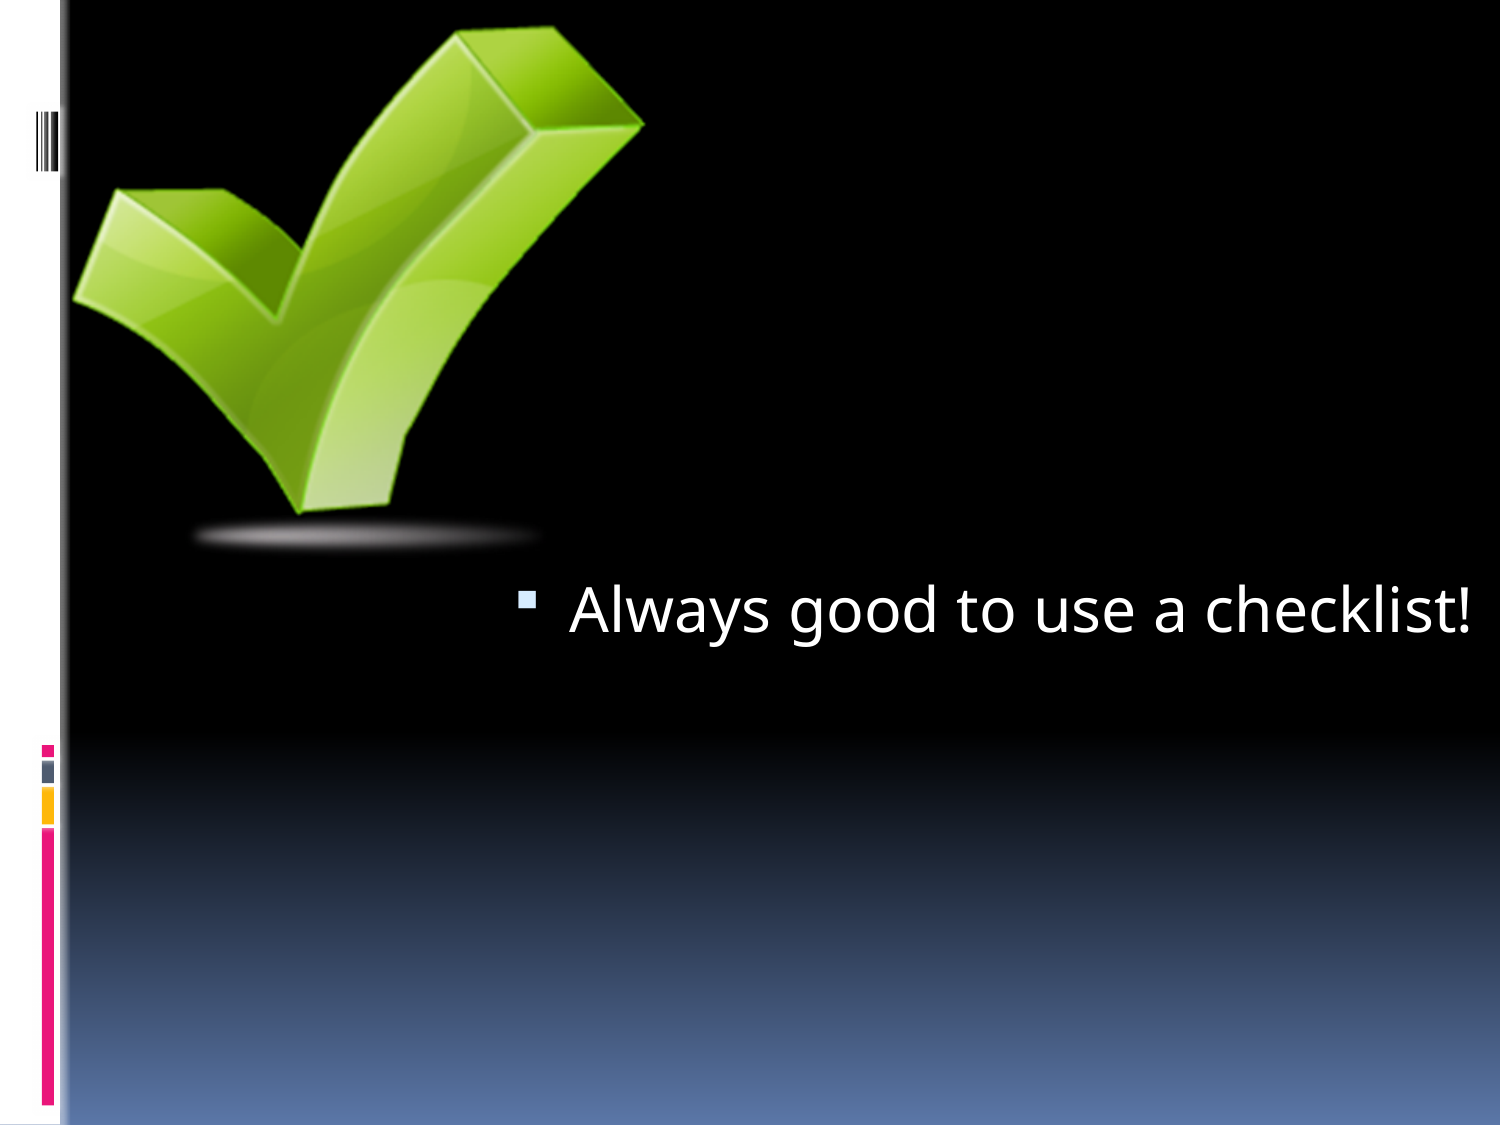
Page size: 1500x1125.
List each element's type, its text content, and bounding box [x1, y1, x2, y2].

list Always good to use a checklist! [487, 562, 1500, 1125]
picture [0, 0, 698, 648]
